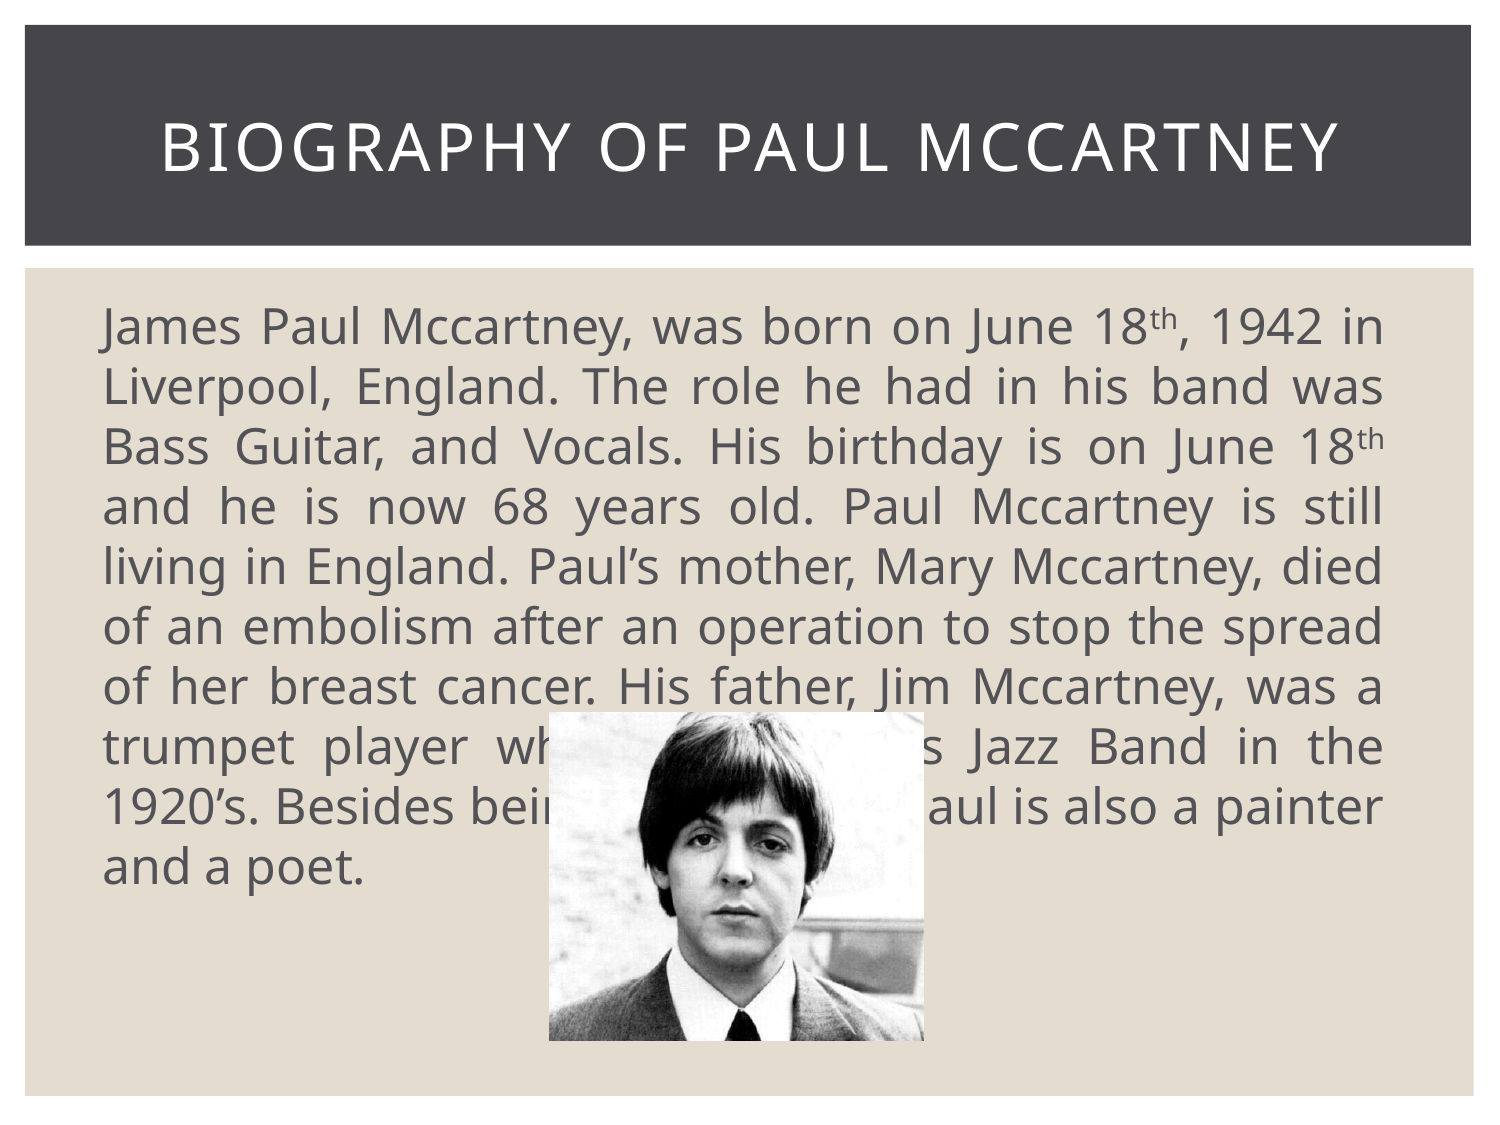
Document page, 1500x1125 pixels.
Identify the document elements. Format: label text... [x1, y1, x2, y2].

list [62, 281, 1442, 1005]
title Biography of Paul Mccartney [62, 58, 1438, 232]
picture [549, 712, 924, 1041]
text_box James Paul Mccartney, was born on June 18th, 1942 in Liverpool, England. The role he had in his band was Bass Guitar, and Vocals. His birthday is on June 18th and he is now 68 years old. Paul Mccartney is still living in England. Paul’s mother, Mary Mccartney, died of an embolism after an operation to stop the spread of her breast cancer. His father, Jim Mccartney, was a trumpet player who led Jim Macs Jazz Band in the 1920’s. Besides being a musician, Paul is also a painter and a poet. [87, 287, 1400, 903]
